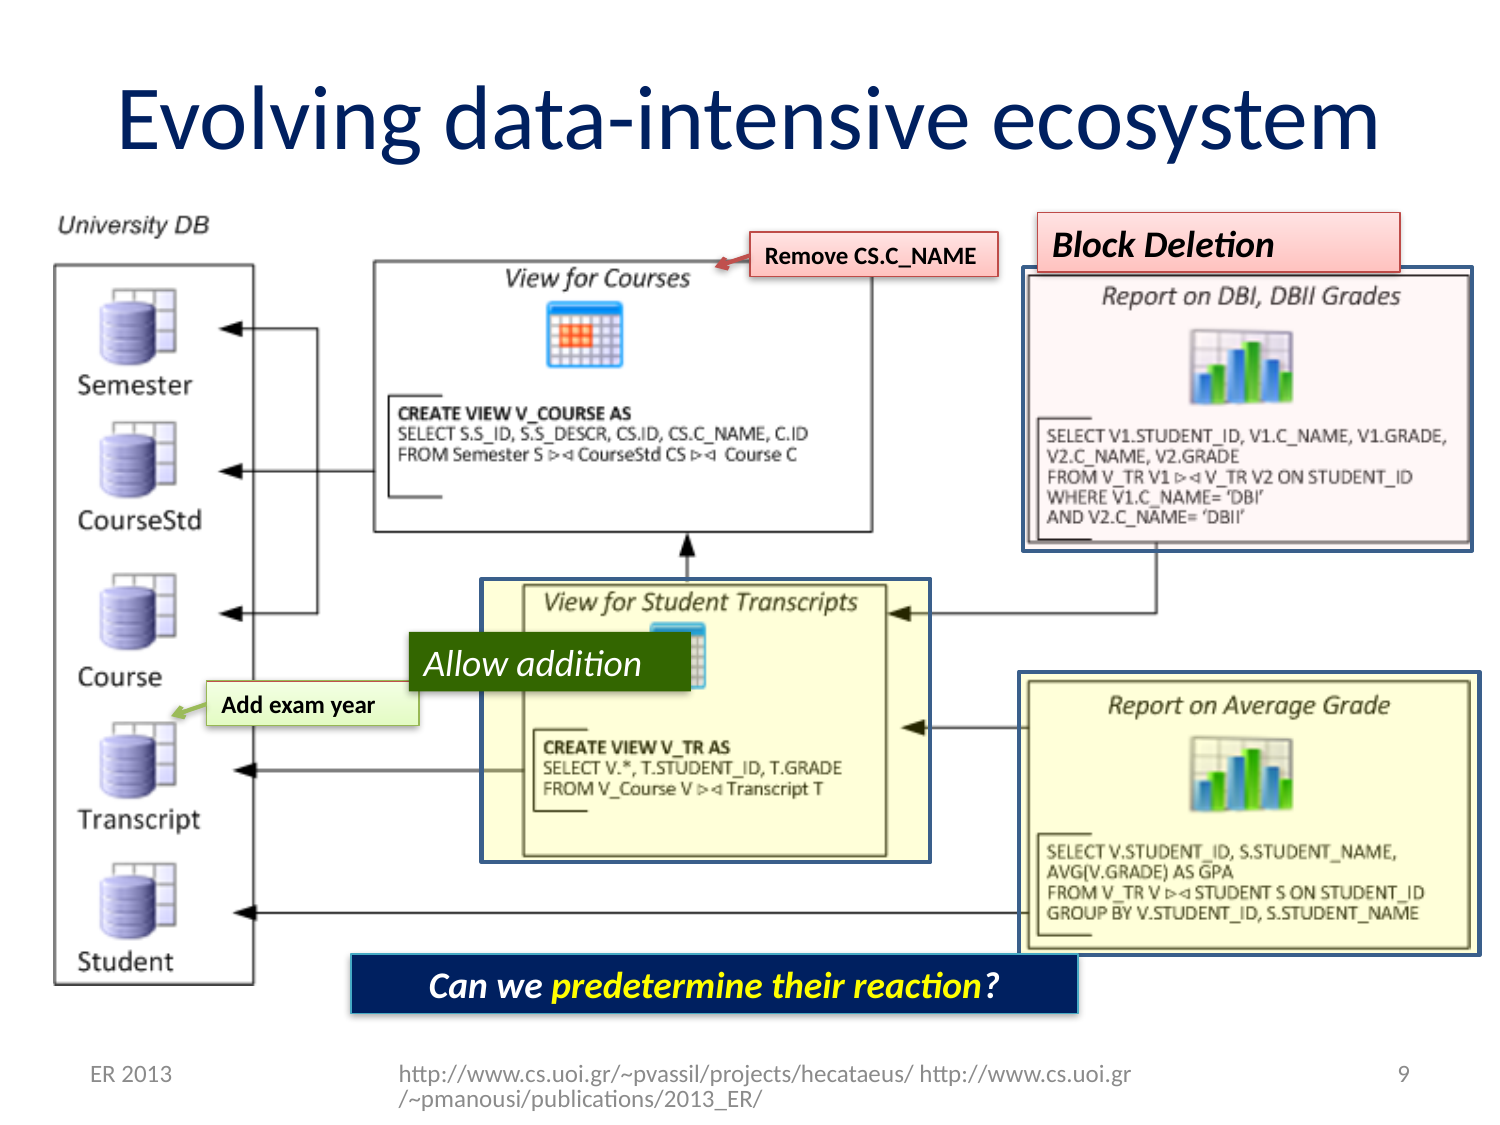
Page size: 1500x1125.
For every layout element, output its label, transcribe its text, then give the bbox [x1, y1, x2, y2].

title Evolving data-intensive ecosystem [75, 19, 1425, 206]
footer http://www.cs.uoi.gr/~pvassil/projects/hecataeus/ http://www.cs.uoi.gr/~pmanousi/publications/2013_ER/ [425, 1042, 1152, 1103]
slide_number ER 2013 [75, 1042, 425, 1103]
text_box [1474, 670, 1482, 957]
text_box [52, 207, 1471, 986]
slide_number 9 [1152, 1042, 1425, 1103]
text_box Can we predetermine their reaction? [350, 994, 1079, 1014]
